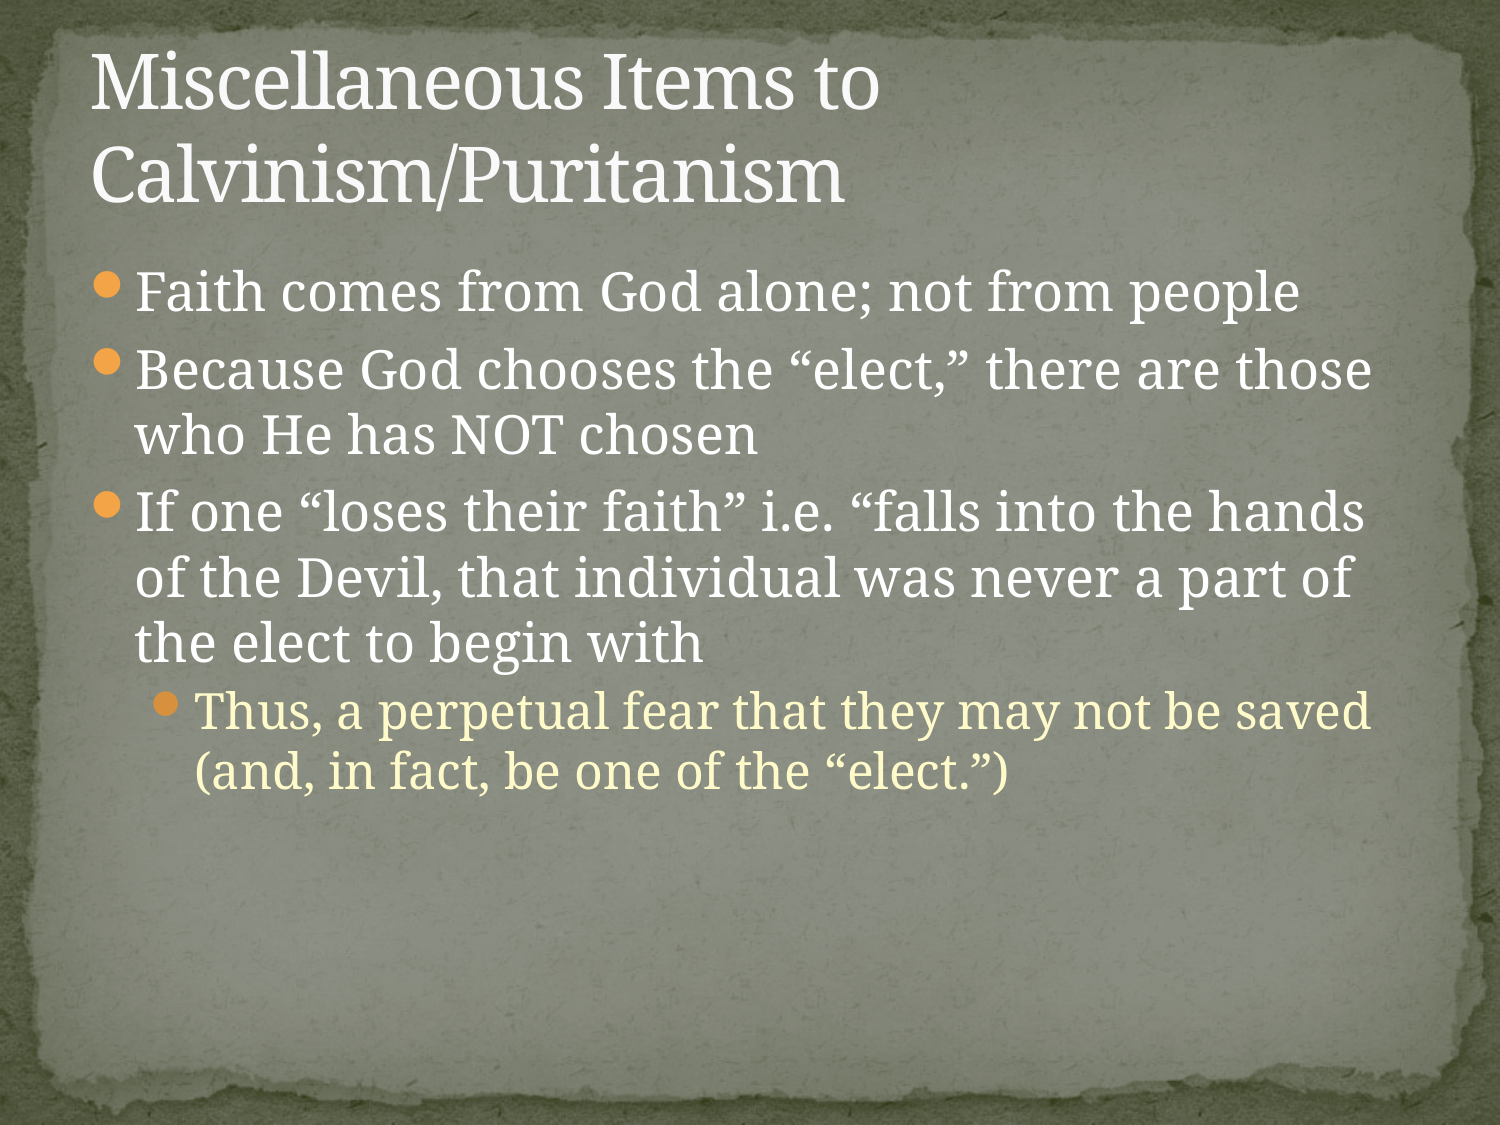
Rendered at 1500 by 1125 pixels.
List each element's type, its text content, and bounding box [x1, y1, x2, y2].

list Faith comes from God alone; not from people Because God chooses the “elect,” there are those who He has NOT chosen If one “loses their faith” i.e. “falls into the hands of the Devil, that individual was never a part of the elect to begin with Thus, a perpetual fear that they may not be saved (and, in fact, be one of the “elect.”) [75, 249, 1425, 1000]
title Miscellaneous Items to Calvinism/Puritanism [74, 24, 1425, 225]
